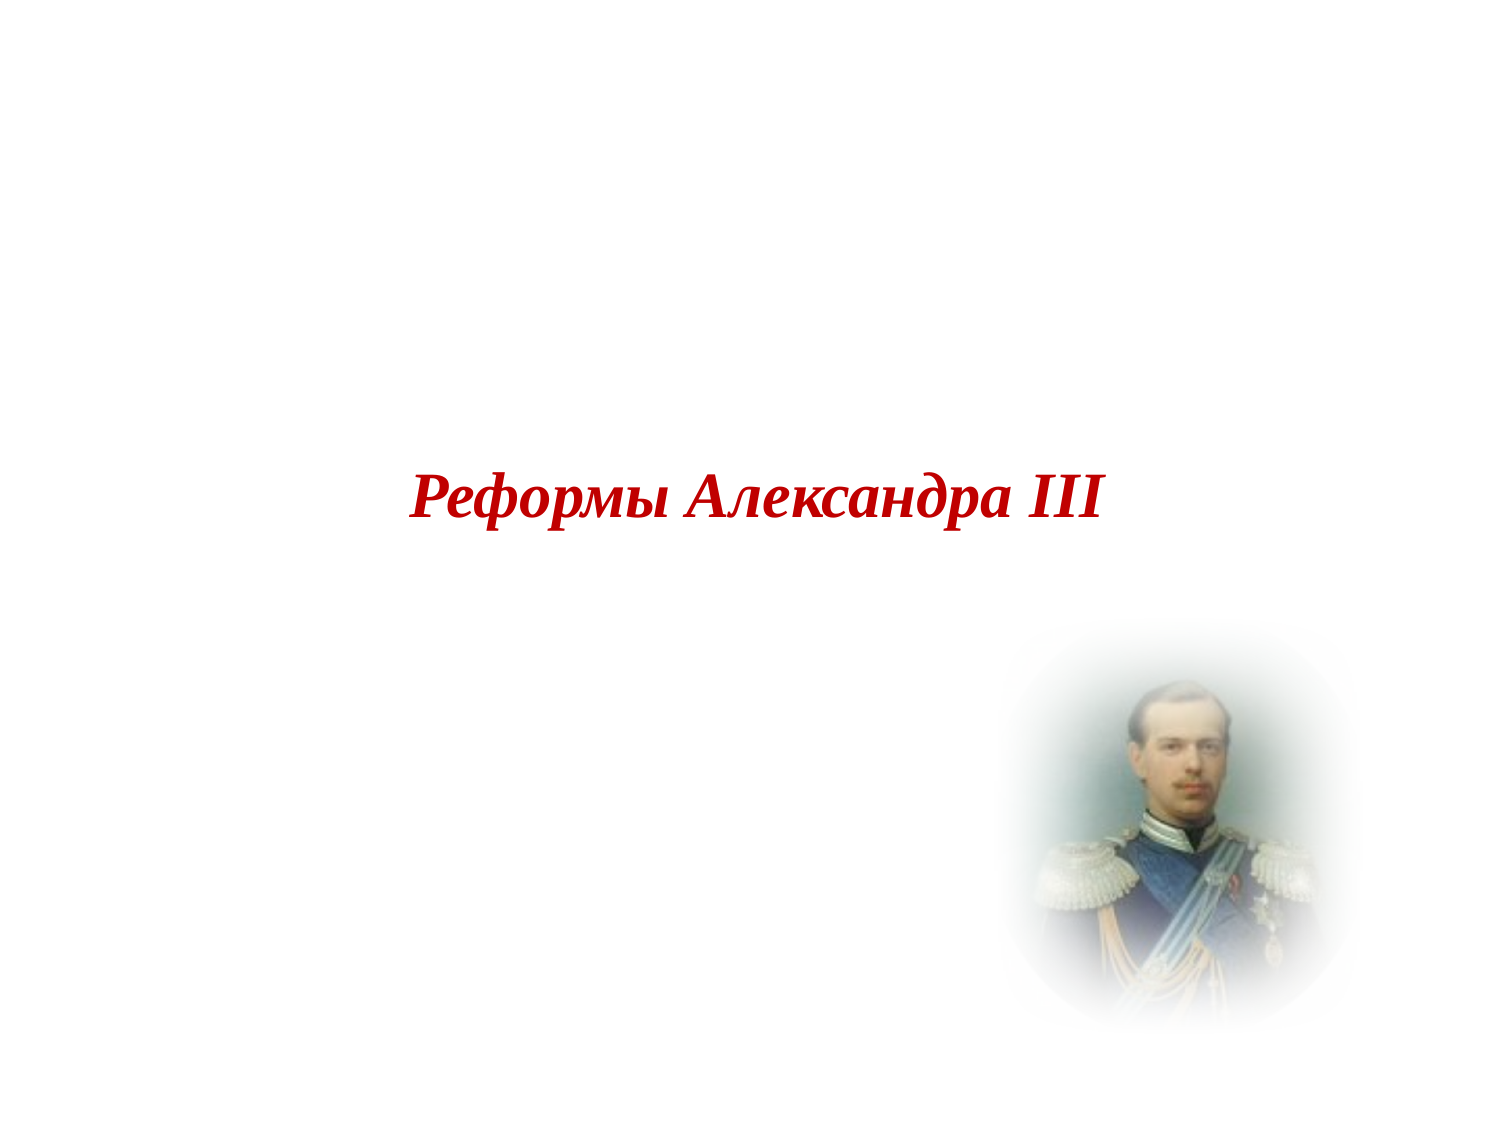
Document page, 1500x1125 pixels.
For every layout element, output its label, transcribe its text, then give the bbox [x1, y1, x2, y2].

title Реформы Александра III [82, 445, 1432, 633]
picture [984, 609, 1372, 1044]
